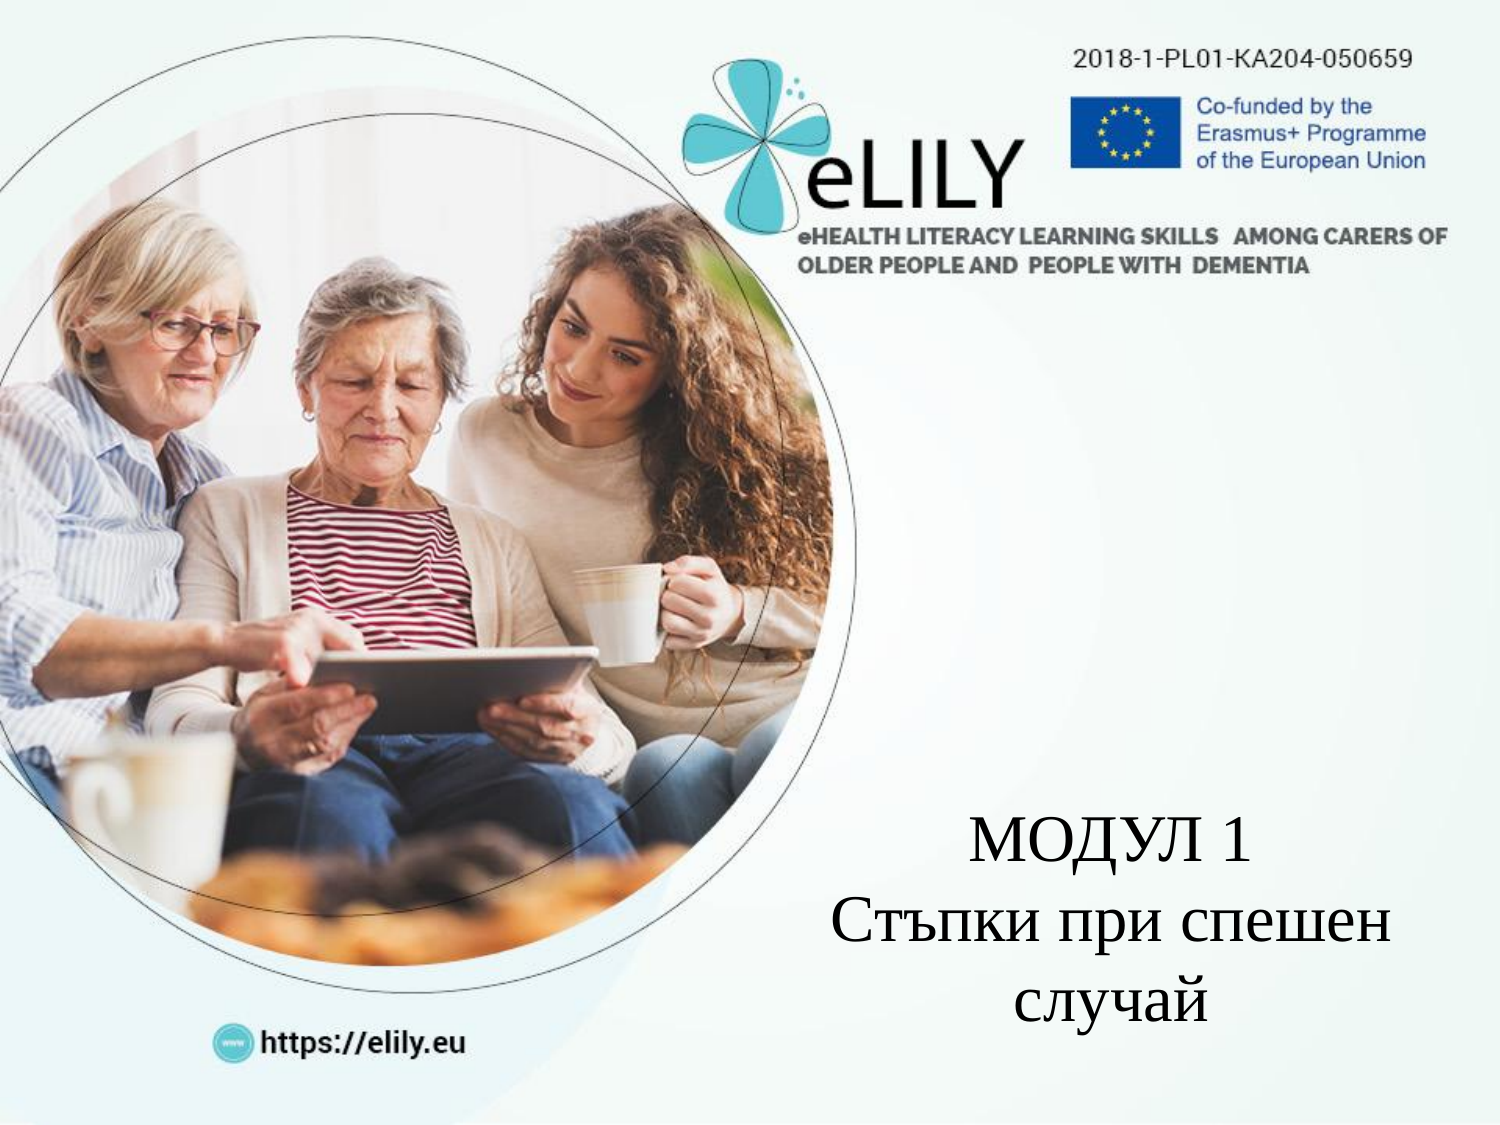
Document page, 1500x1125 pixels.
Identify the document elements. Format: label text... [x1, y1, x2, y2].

picture [0, 0, 1500, 1125]
text_box МОДУЛ 1 Стъпки при спешен случай [761, 786, 1462, 1042]
